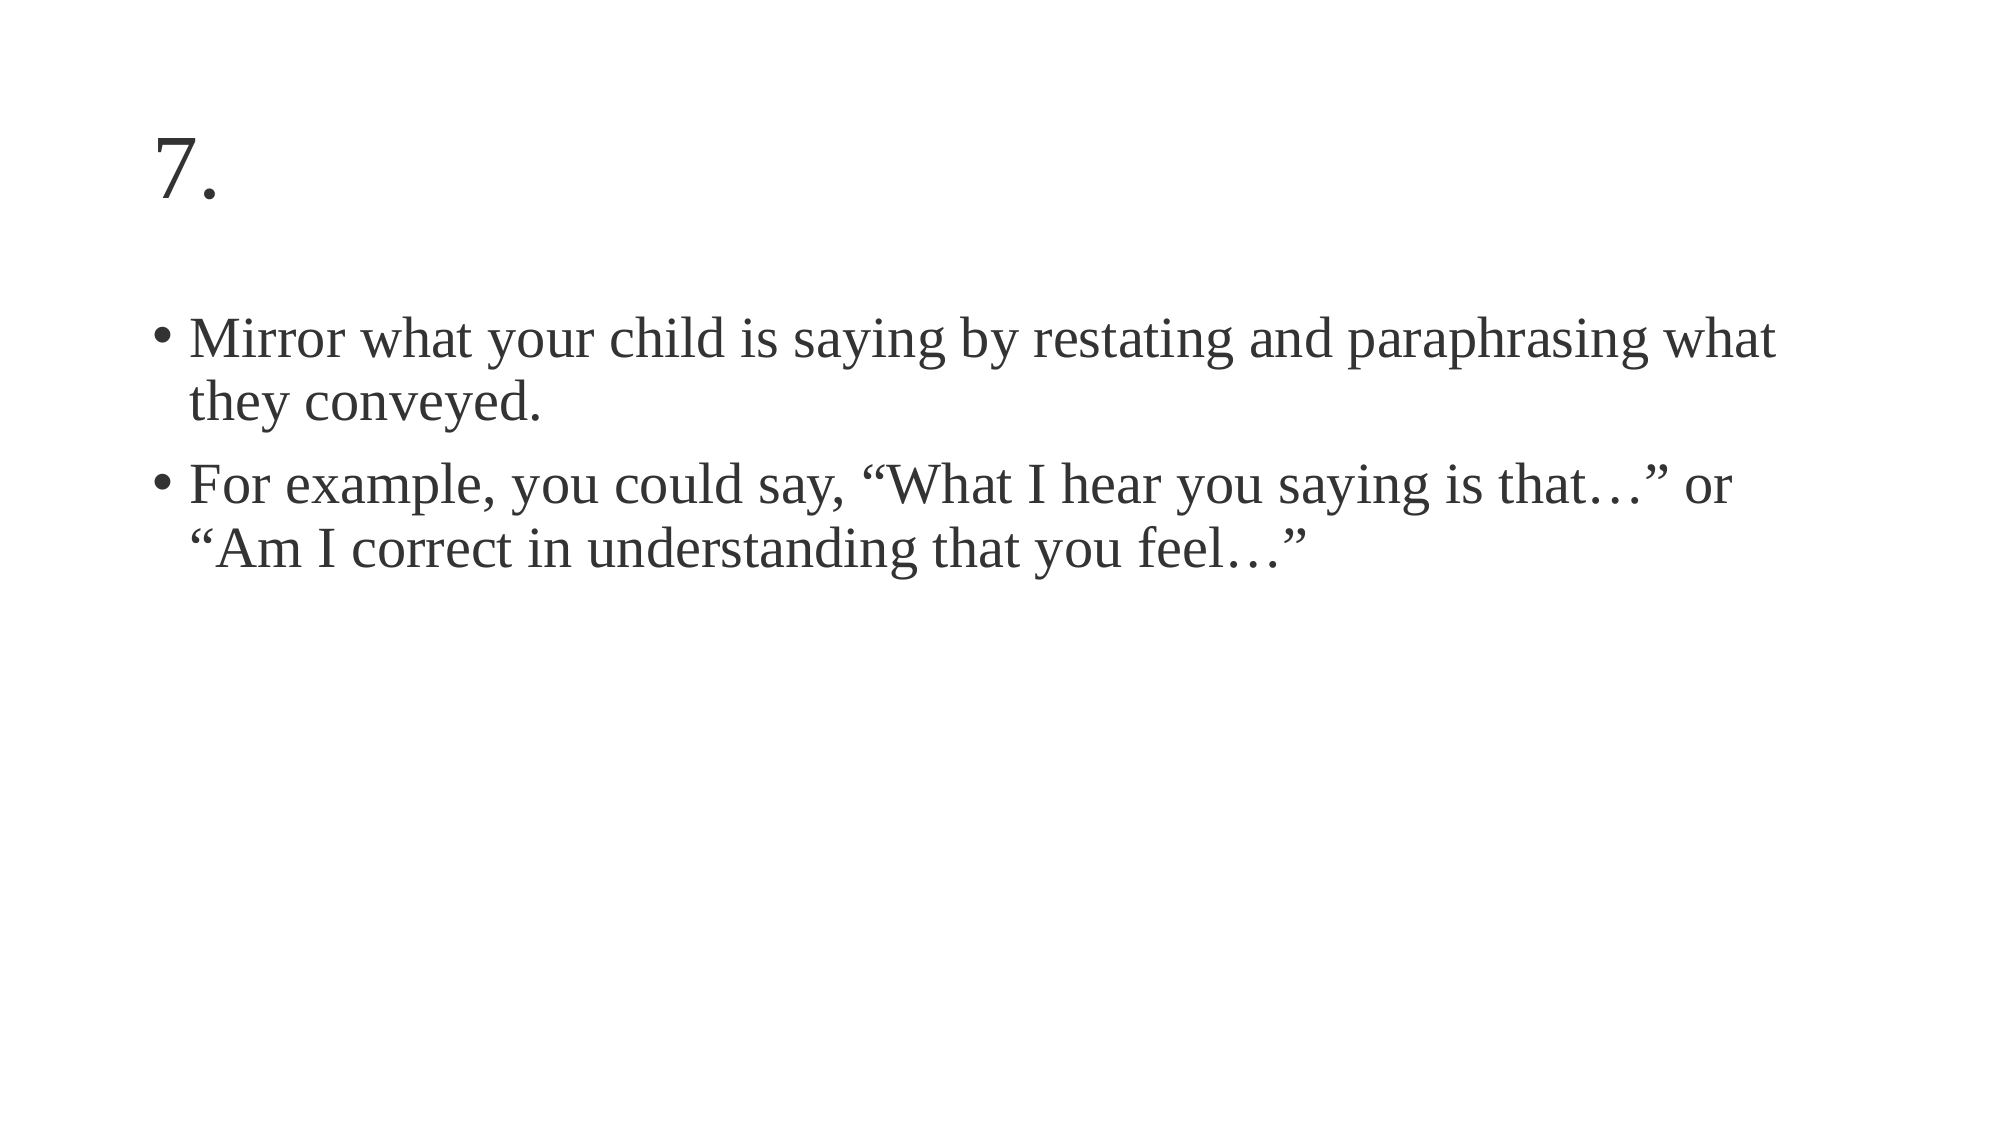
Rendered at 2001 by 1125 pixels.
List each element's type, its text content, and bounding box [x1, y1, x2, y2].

title 7. [137, 59, 1863, 278]
list Mirror what your child is saying by restating and paraphrasing what they conveyed. For example, you could say, “What I hear you saying is that…” or “Am I correct in understanding that you feel…” [137, 299, 1863, 1014]
